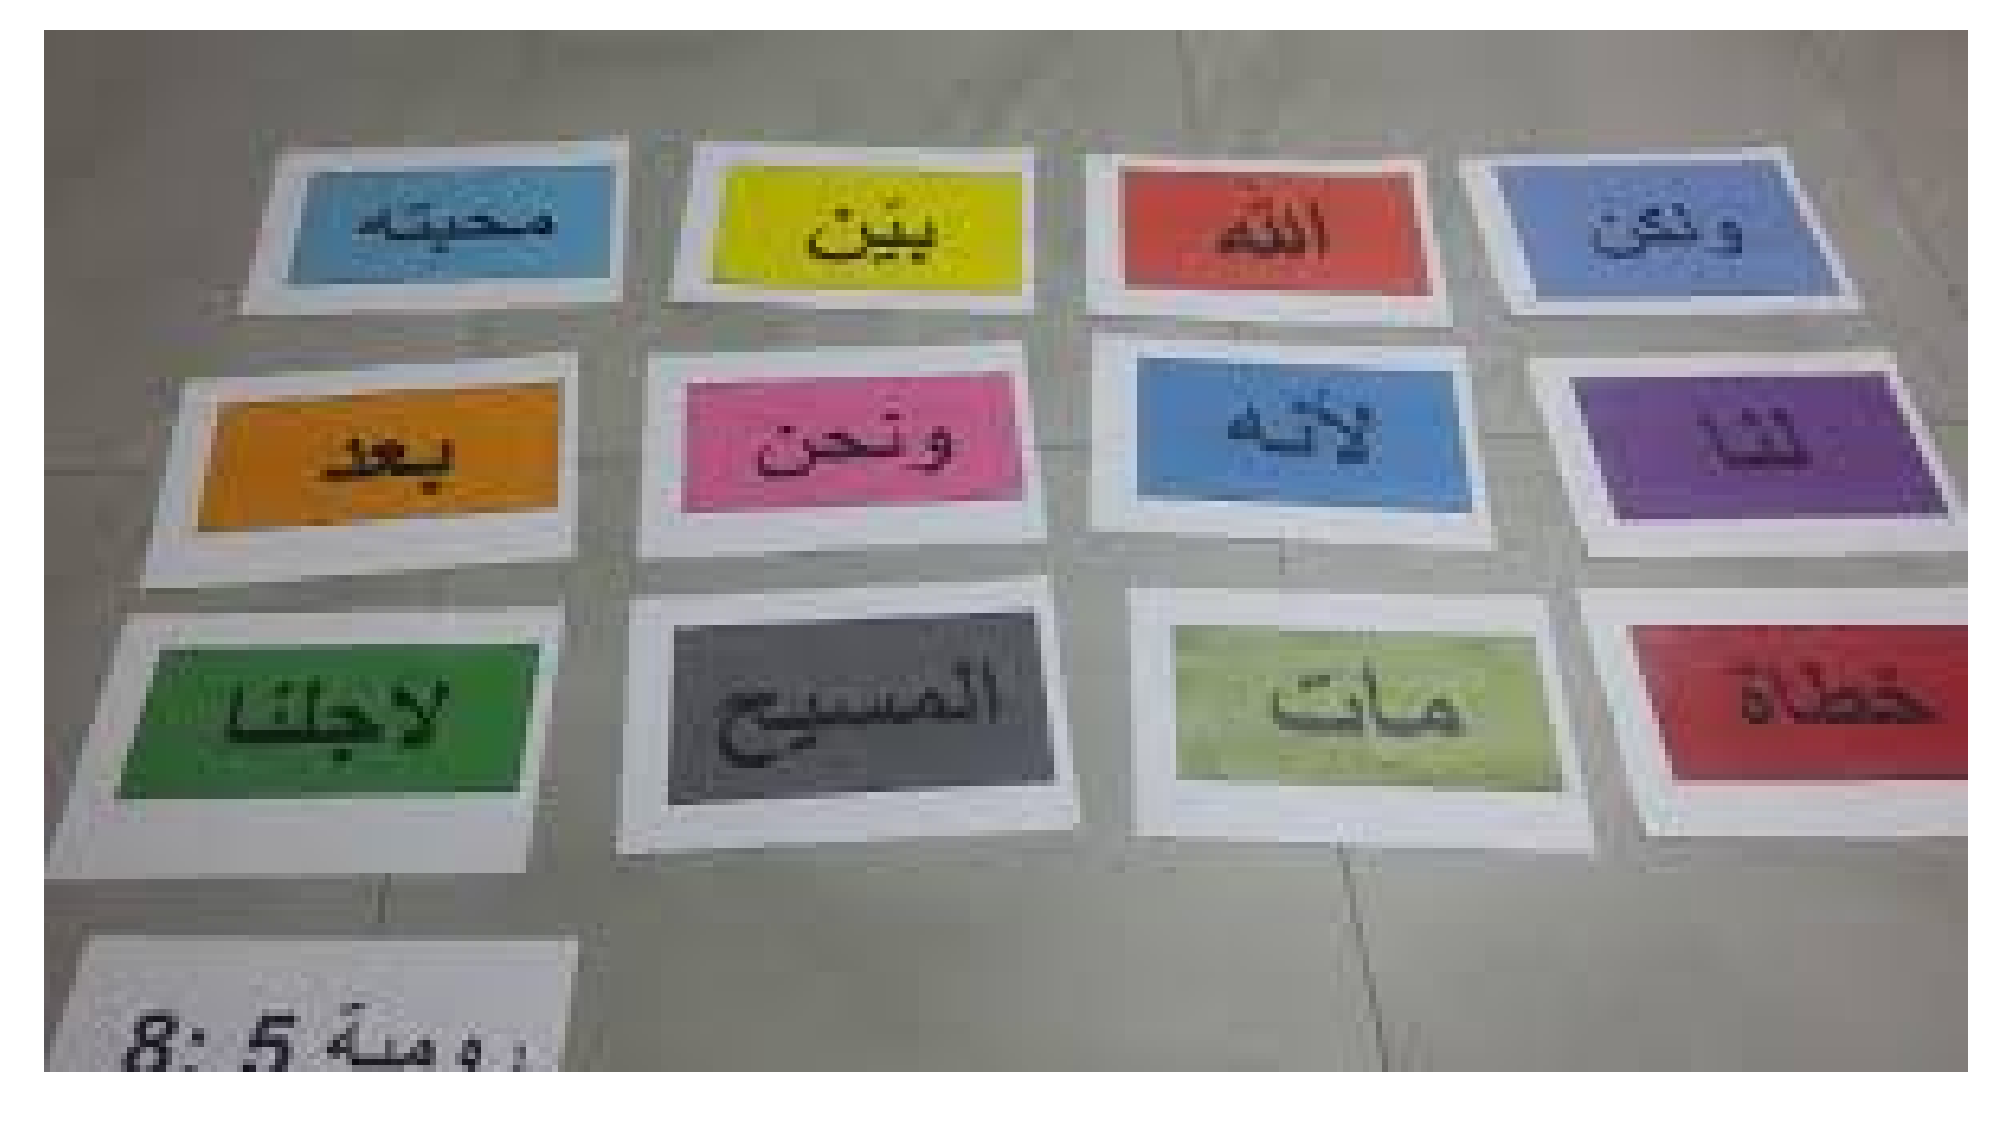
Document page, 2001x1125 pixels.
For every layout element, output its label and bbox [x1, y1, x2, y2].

picture [44, 30, 1968, 1073]
